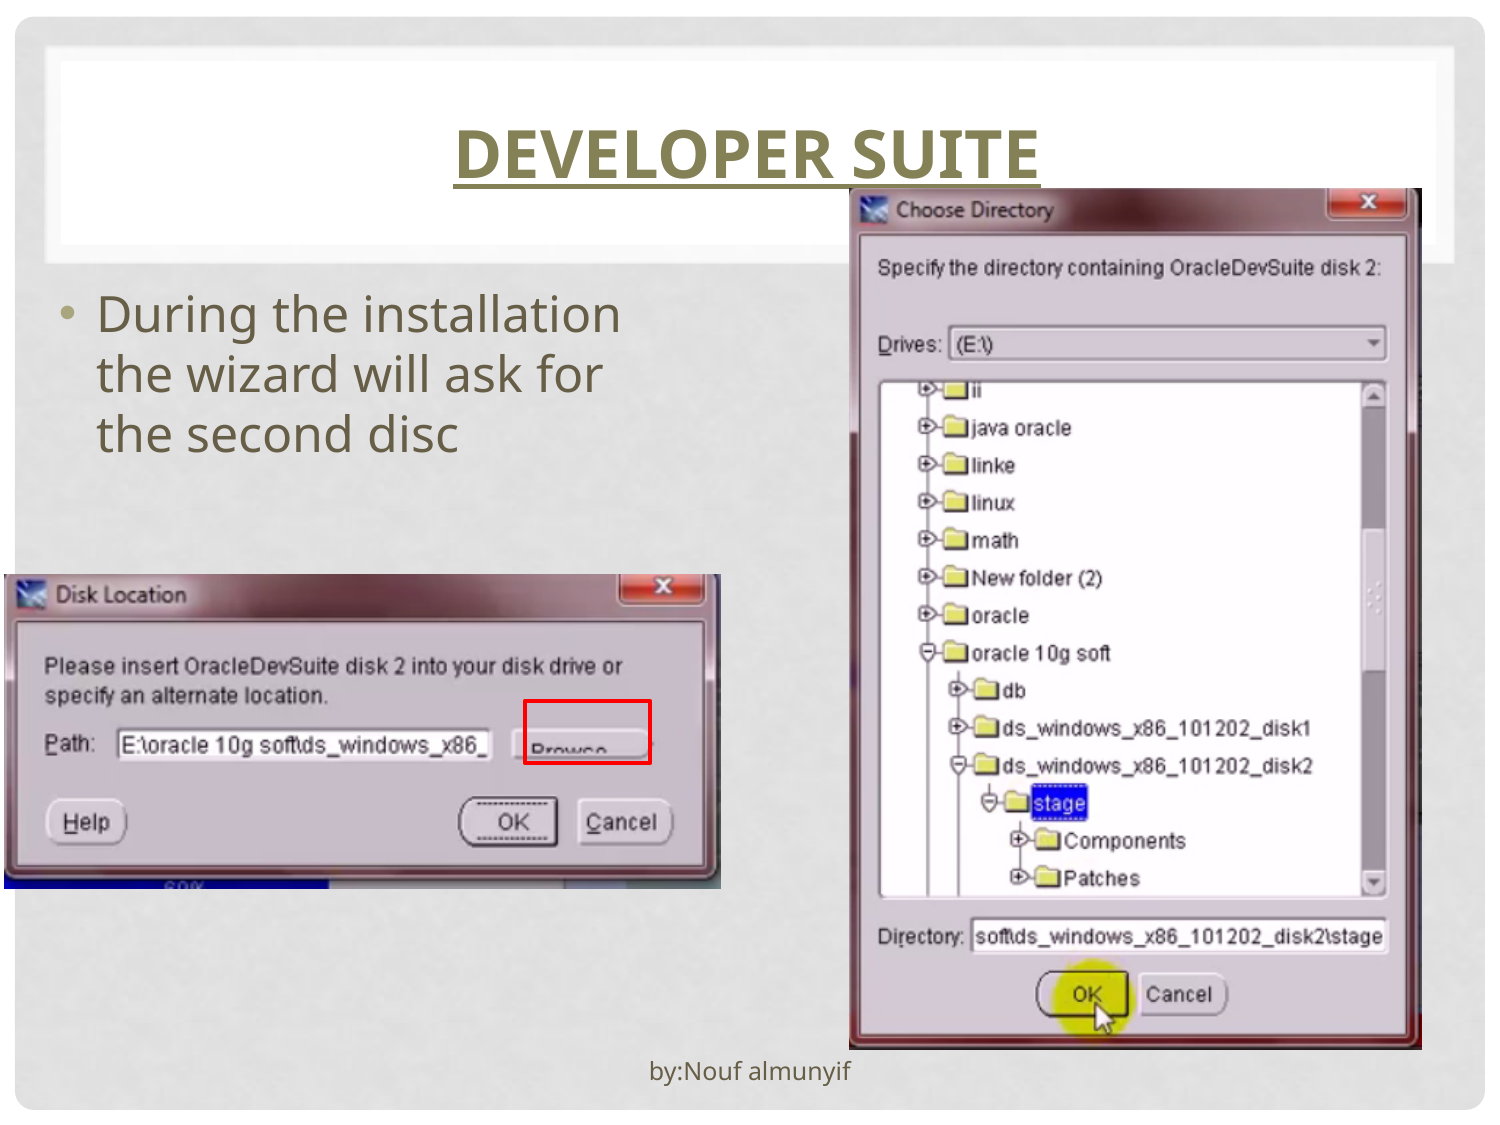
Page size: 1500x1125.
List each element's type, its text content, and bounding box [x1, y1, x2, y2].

title Developer suite [69, 66, 1425, 238]
picture [4, 574, 721, 890]
footer by:Nouf almunyif [512, 1042, 988, 1103]
list During the installation the wizard will ask for the second disc [24, 275, 675, 538]
picture [849, 188, 1422, 1051]
